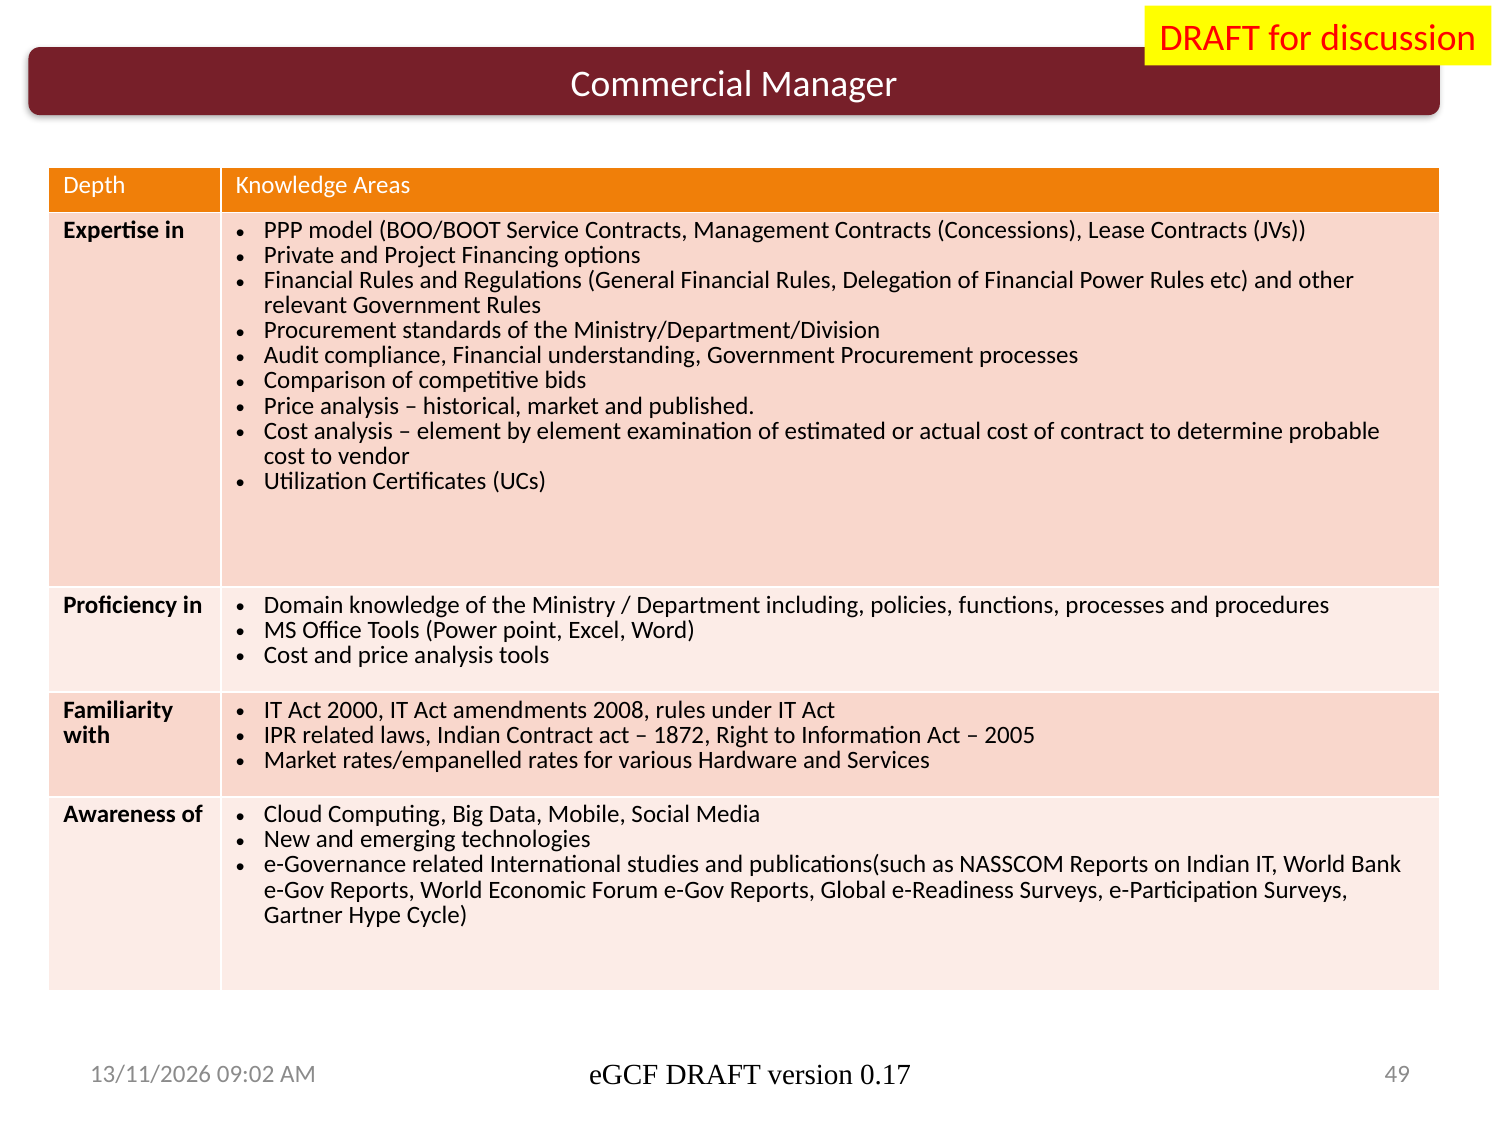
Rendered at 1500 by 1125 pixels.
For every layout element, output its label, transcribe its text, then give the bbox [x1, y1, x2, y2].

slide_number 49 [1074, 1042, 1425, 1103]
text_box DRAFT for discussion [1144, 5, 1492, 66]
table_cell Awareness of [49, 798, 220, 990]
table_header Depth [49, 168, 220, 212]
table_header Knowledge Areas [222, 168, 1439, 212]
table_cell IT Act 2000, IT Act amendments 2008, rules under IT Act IPR related laws, Indian Contract act – 1872, Right to Information Act – 2005 Market rates/empanelled rates for various Hardware and Services [222, 693, 1439, 796]
table_cell Familiarity with [49, 693, 220, 796]
table_cell Proficiency in [49, 588, 220, 691]
table_cell Cloud Computing, Big Data, Mobile, Social Media New and emerging technologies e-Governance related International studies and publications(such as NASSCOM Reports on Indian IT, World Bank e-Gov Reports, World Economic Forum e-Gov Reports, Global e-Readiness Surveys, e-Participation Surveys, Gartner Hype Cycle) [222, 798, 1439, 990]
table_cell Domain knowledge of the Ministry / Department including, policies, functions, processes and procedures MS Office Tools (Power point, Excel, Word) Cost and price analysis tools [222, 588, 1439, 691]
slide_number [75, 1042, 425, 1103]
table_cell PPP model (BOO/BOOT Service Contracts, Management Contracts (Concessions), Lease Contracts (JVs)) Private and Project Financing options Financial Rules and Regulations (General Financial Rules, Delegation of Financial Power Rules etc) and other relevant Government Rules Procurement standards of the Ministry/Department/Division Audit compliance, Financial understanding, Government Procurement processes Comparison of competitive bids Price analysis – historical, market and published. Cost analysis – element by element examination of estimated or actual cost of contract to determine probable cost to vendor Utilization Certificates (UCs) [222, 213, 1439, 586]
footer eGCF DRAFT version 0.17 [512, 1042, 988, 1103]
text_box Commercial Manager [27, 46, 1441, 116]
table_cell Expertise in [49, 213, 220, 586]
